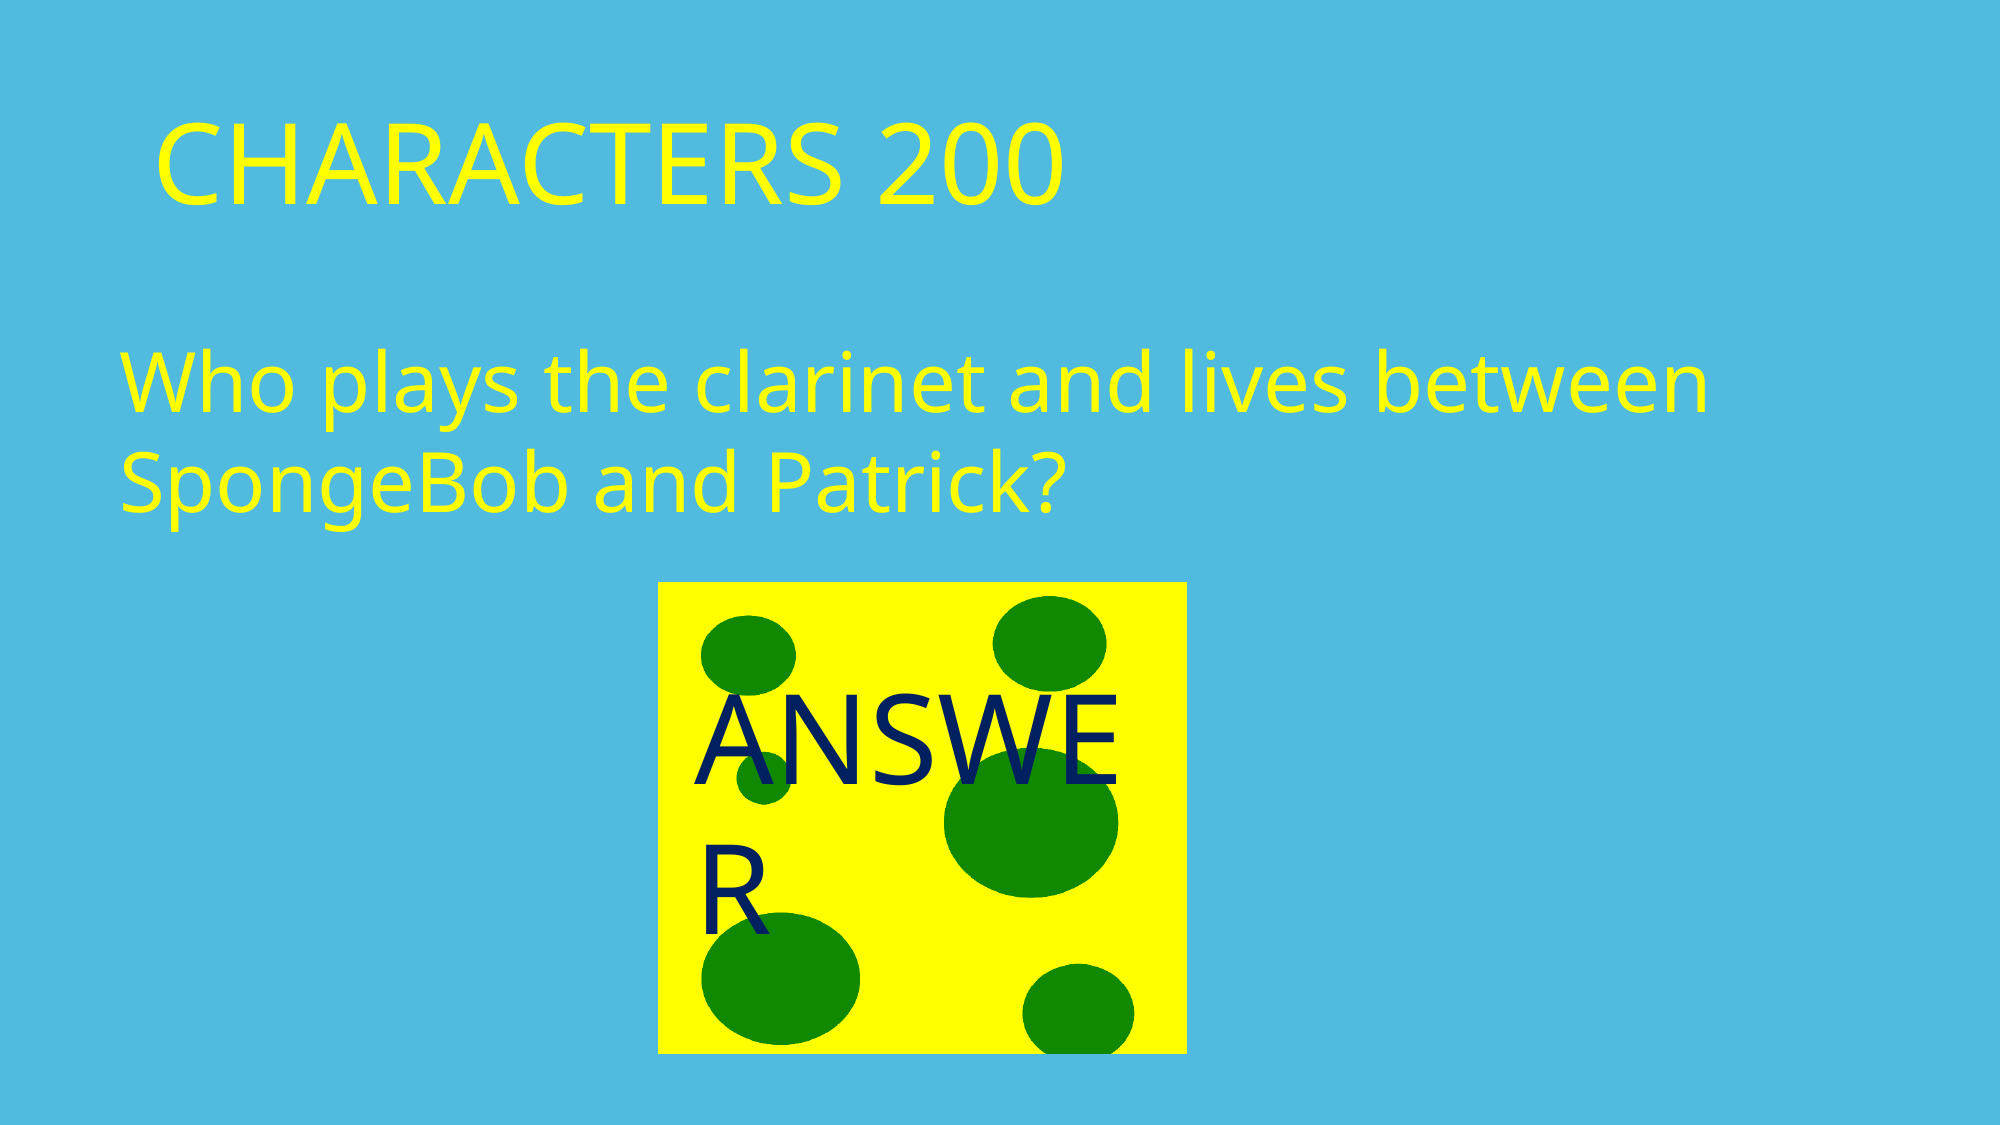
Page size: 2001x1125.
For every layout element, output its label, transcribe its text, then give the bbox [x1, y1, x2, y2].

text_box Who plays the clarinet and lives between SpongeBob and Patrick? [104, 321, 1863, 537]
picture [658, 582, 1187, 1055]
title CHARACTERS 200 [137, 59, 1863, 278]
